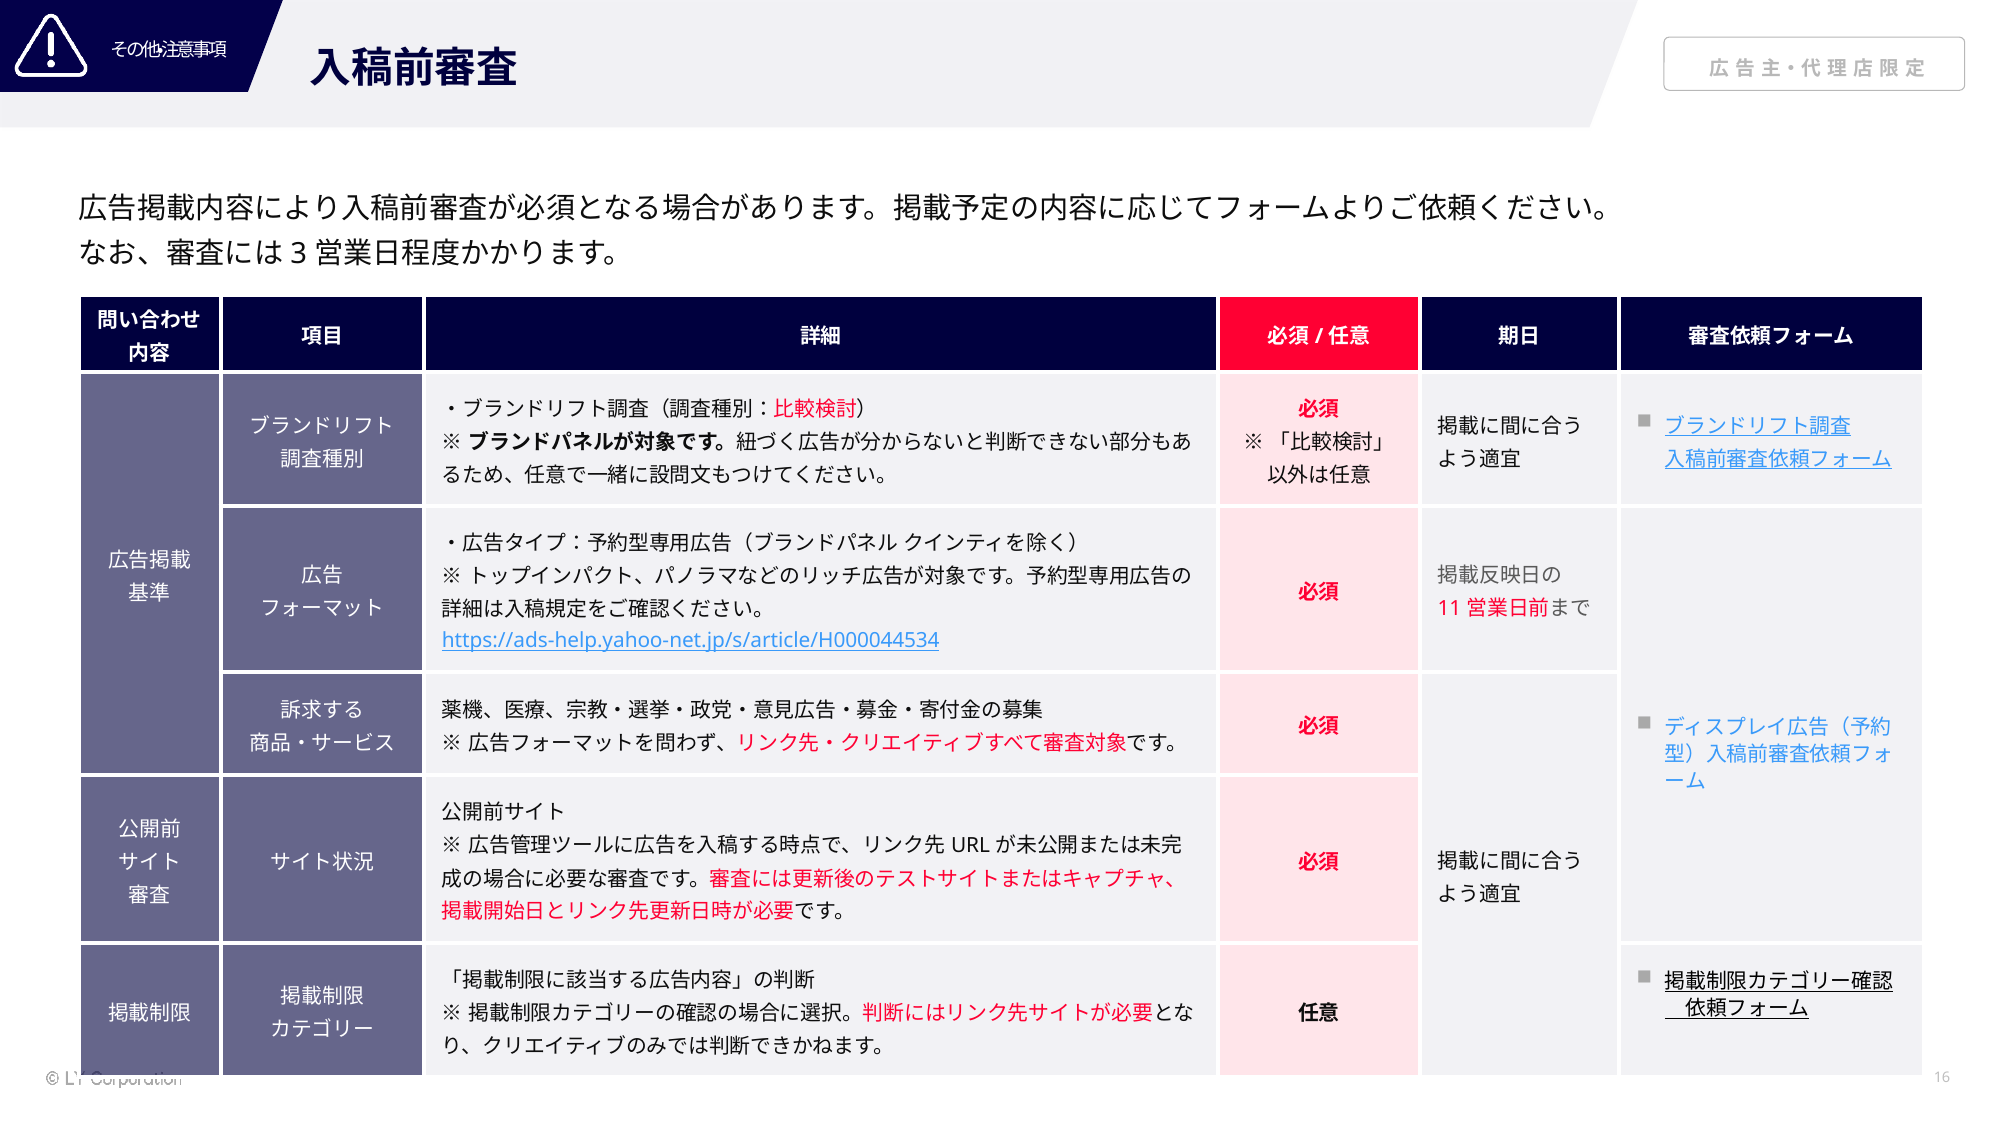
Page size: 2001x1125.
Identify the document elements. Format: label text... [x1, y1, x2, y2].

table_header 問い合わせ 内容 [81, 297, 219, 370]
table_cell 公開前サイト ※広告管理ツールに広告を入稿する時点で、リンク先URLが未公開または未完成の場合に必要な審査です。審査には更新後のテストサイトまたはキャプチャ、掲載開始日とリンク先更新日時が必要です。 [426, 777, 1216, 941]
table_cell サイト状況 [223, 777, 422, 941]
table_header 項目 [223, 297, 422, 370]
picture [9, 5, 92, 87]
table_cell 「掲載制限に該当する広告内容」の判断 ※掲載制限カテゴリーの確認の場合に選択。判断にはリンク先サイトが必要となり、クリエイティブのみでは判断できかねます。 [426, 945, 1216, 1075]
list 入稿前審査 [309, 41, 1645, 97]
table_cell 掲載制限 [81, 945, 219, 1075]
text_box 広告掲載内容により入稿前審査が必須となる場合があります。掲載予定の内容に応じてフォームよりご依頼ください。 なお、審査には3営業日程度かかります。 [78, 178, 1922, 270]
table_cell 掲載制限 カテゴリー [223, 945, 422, 1075]
table_header 必須/任意 [1220, 297, 1418, 370]
table_cell 訴求する 商品・サービス [223, 674, 422, 773]
table_cell 薬機、医療、宗教・選挙・政党・意見広告・募金・寄付金の募集 ※広告フォーマットを問わず、リンク先・クリエイティブすべて審査対象です。 [426, 674, 1216, 773]
picture [46, 1071, 181, 1088]
table_header 審査依頼フォーム [1621, 297, 1922, 370]
table_cell 広告掲載 基準 [81, 374, 219, 773]
table_cell 公開前 サイト 審査 [81, 777, 219, 941]
table_cell 必須 [1220, 777, 1418, 941]
table_header 期日 [1422, 297, 1617, 370]
table_cell 広告 フォーマット [223, 508, 422, 670]
list その他・注意事項 [97, 13, 240, 81]
table_cell ブランドリフト 調査種別 [223, 374, 422, 504]
table_cell 掲載に間に合うよう適宜 [1422, 374, 1617, 504]
table_cell 掲載反映日の 11営業日前まで [1422, 508, 1617, 670]
table_cell 掲載に間に合うよう適宜 [1422, 674, 1617, 1075]
table_cell 任意 [1220, 945, 1418, 1075]
table_cell 必須 ※「比較検討」 以外は任意 [1220, 374, 1418, 504]
table_cell 必須 [1220, 508, 1418, 670]
table_cell 掲載制限カテゴリー確認 依頼フォーム [1621, 945, 1922, 1075]
table_header 詳細 [426, 297, 1216, 370]
table_cell ・広告タイプ：予約型専用広告（ブランドパネル クインティを除く） ※トップインパクト、パノラマなどのリッチ広告が対象です。予約型専用広告の詳細は入稿規定をご確認ください。 https://ads-help.yahoo-net.jp/s/article/H000044534 [426, 508, 1216, 670]
table_cell ・ブランドリフト調査（調査種別：比較検討） ※ブランドパネルが対象です。紐づく広告が分からないと判断できない部分もあるため、任意で一緒に設問文もつけてください。 [426, 374, 1216, 504]
table_cell 必須 [1220, 674, 1418, 773]
table_cell ブランドリフト調査 入稿前審査依頼フォーム [1621, 374, 1922, 504]
table_cell ディスプレイ広告（予約型）入稿前審査依頼フォーム [1621, 508, 1922, 941]
